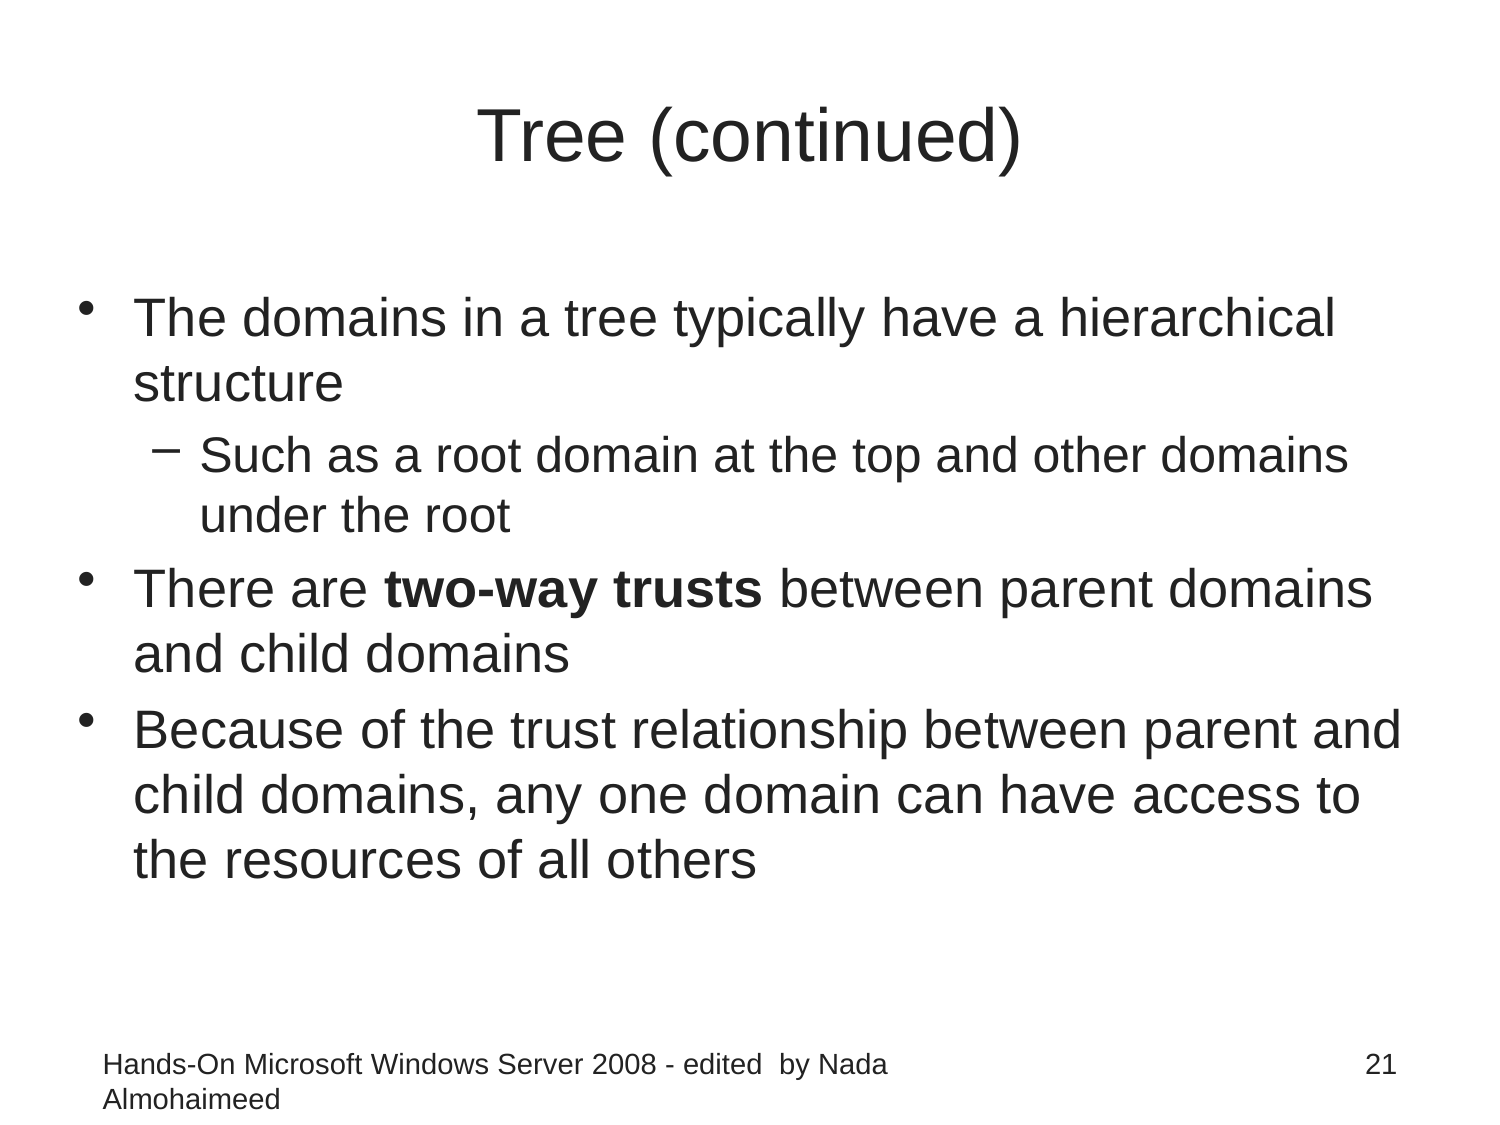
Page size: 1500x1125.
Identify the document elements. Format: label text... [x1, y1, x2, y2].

footer Hands-On Microsoft Windows Server 2008 - edited by Nada Almohaimeed [87, 1037, 1051, 1101]
list The domains in a tree typically have a hierarchical structure Such as a root domain at the top and other domains under the root There are two-way trusts between parent domains and child domains Because of the trust relationship between parent and child domains, any one domain can have access to the resources of all others [62, 274, 1426, 1026]
title Tree (continued) [87, 37, 1413, 226]
slide_number 21 [1074, 1037, 1413, 1101]
